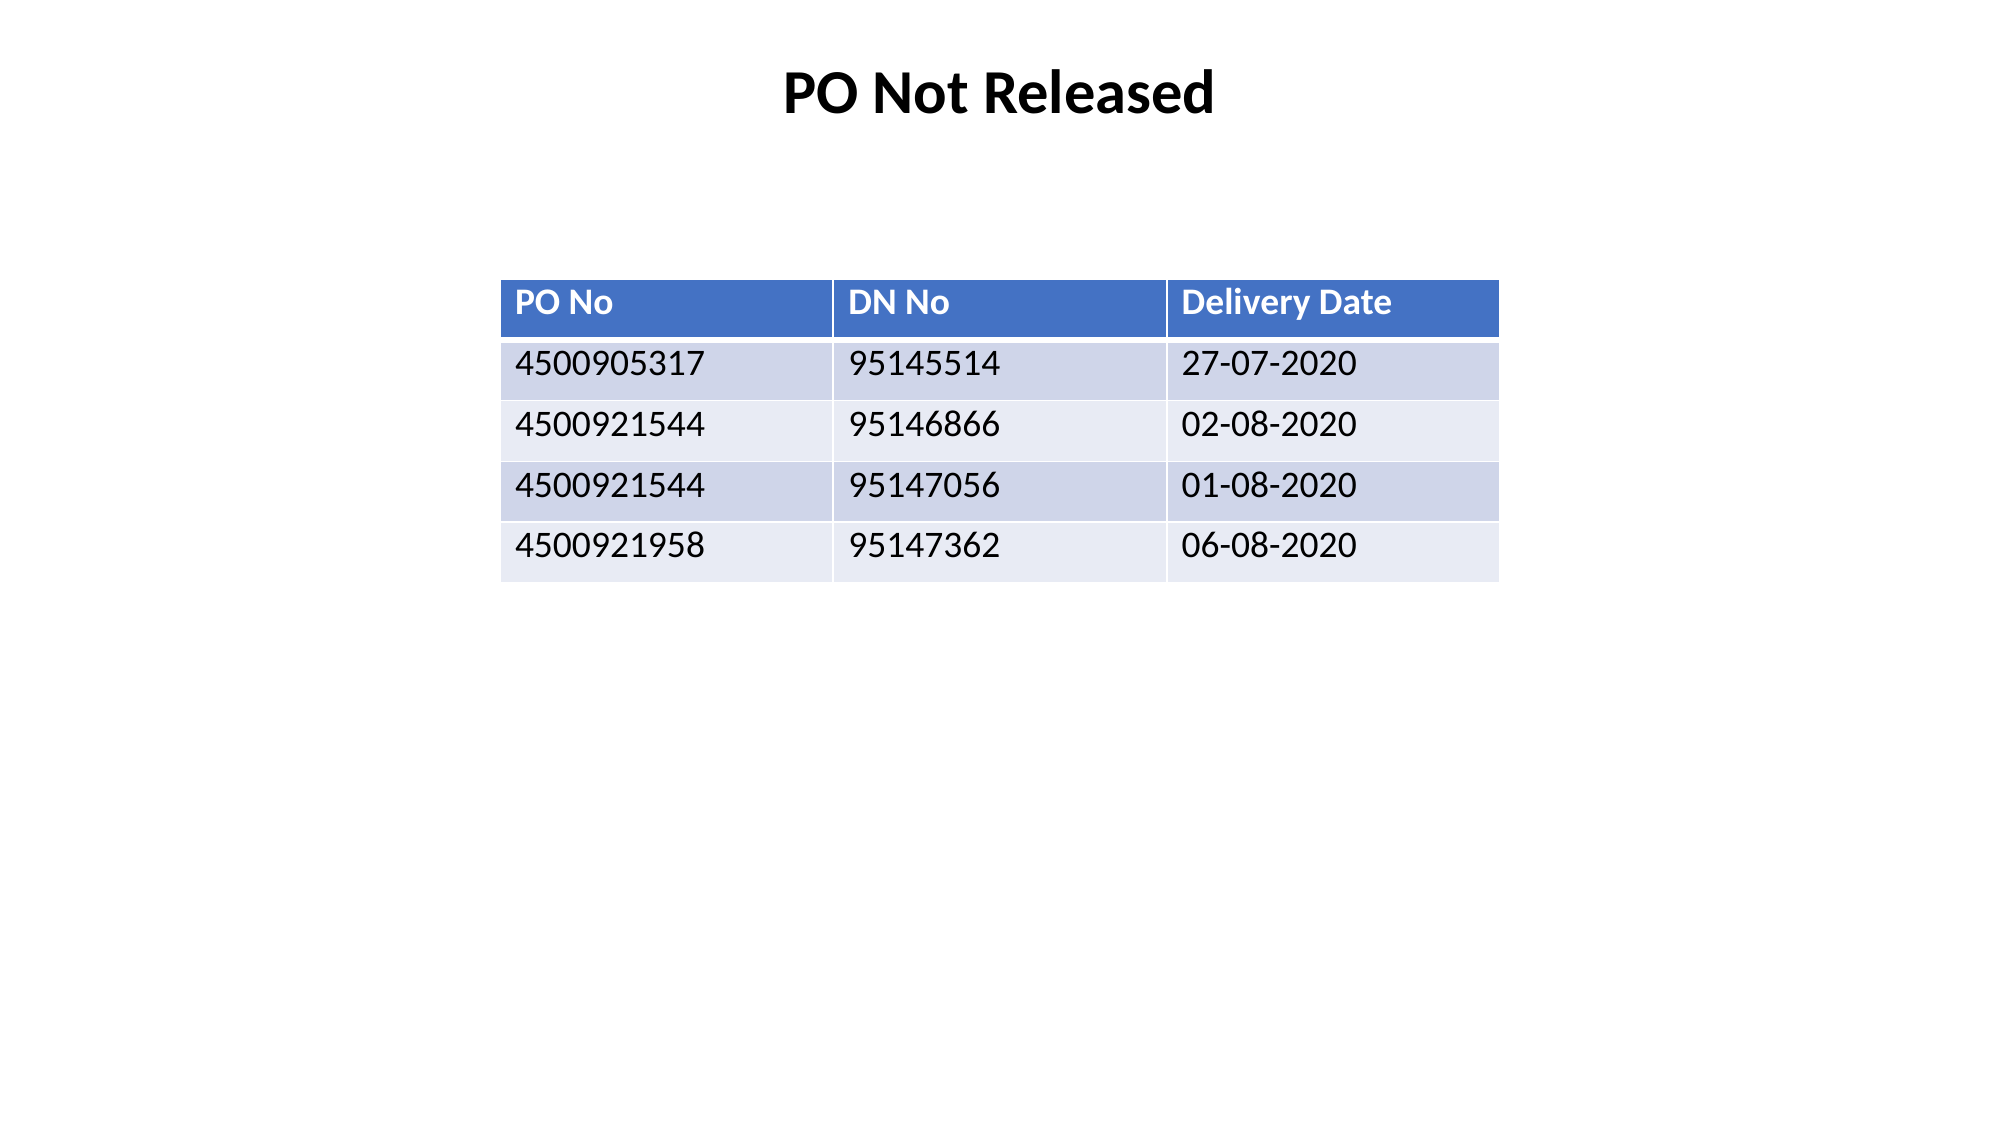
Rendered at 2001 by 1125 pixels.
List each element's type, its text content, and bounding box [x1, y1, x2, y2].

table_cell 02-08-2020 [1168, 401, 1499, 461]
subtitle PO Not Released [249, 51, 1750, 135]
table_cell 27-07-2020 [1168, 343, 1499, 400]
table_header PO No [501, 280, 832, 337]
table_cell 4500905317 [501, 343, 832, 400]
table_header DN No [834, 280, 1166, 337]
table_cell 01-08-2020 [1168, 462, 1499, 521]
table_cell 4500921544 [501, 462, 832, 521]
table_cell 4500921544 [501, 401, 832, 461]
table_cell 95146866 [834, 401, 1166, 461]
table_cell 4500921958 [501, 523, 832, 582]
table_header Delivery Date [1168, 280, 1499, 337]
table_cell 95147056 [834, 462, 1166, 521]
table_cell 95145514 [834, 343, 1166, 400]
table_cell 06-08-2020 [1168, 523, 1499, 582]
table_cell 95147362 [834, 523, 1166, 582]
